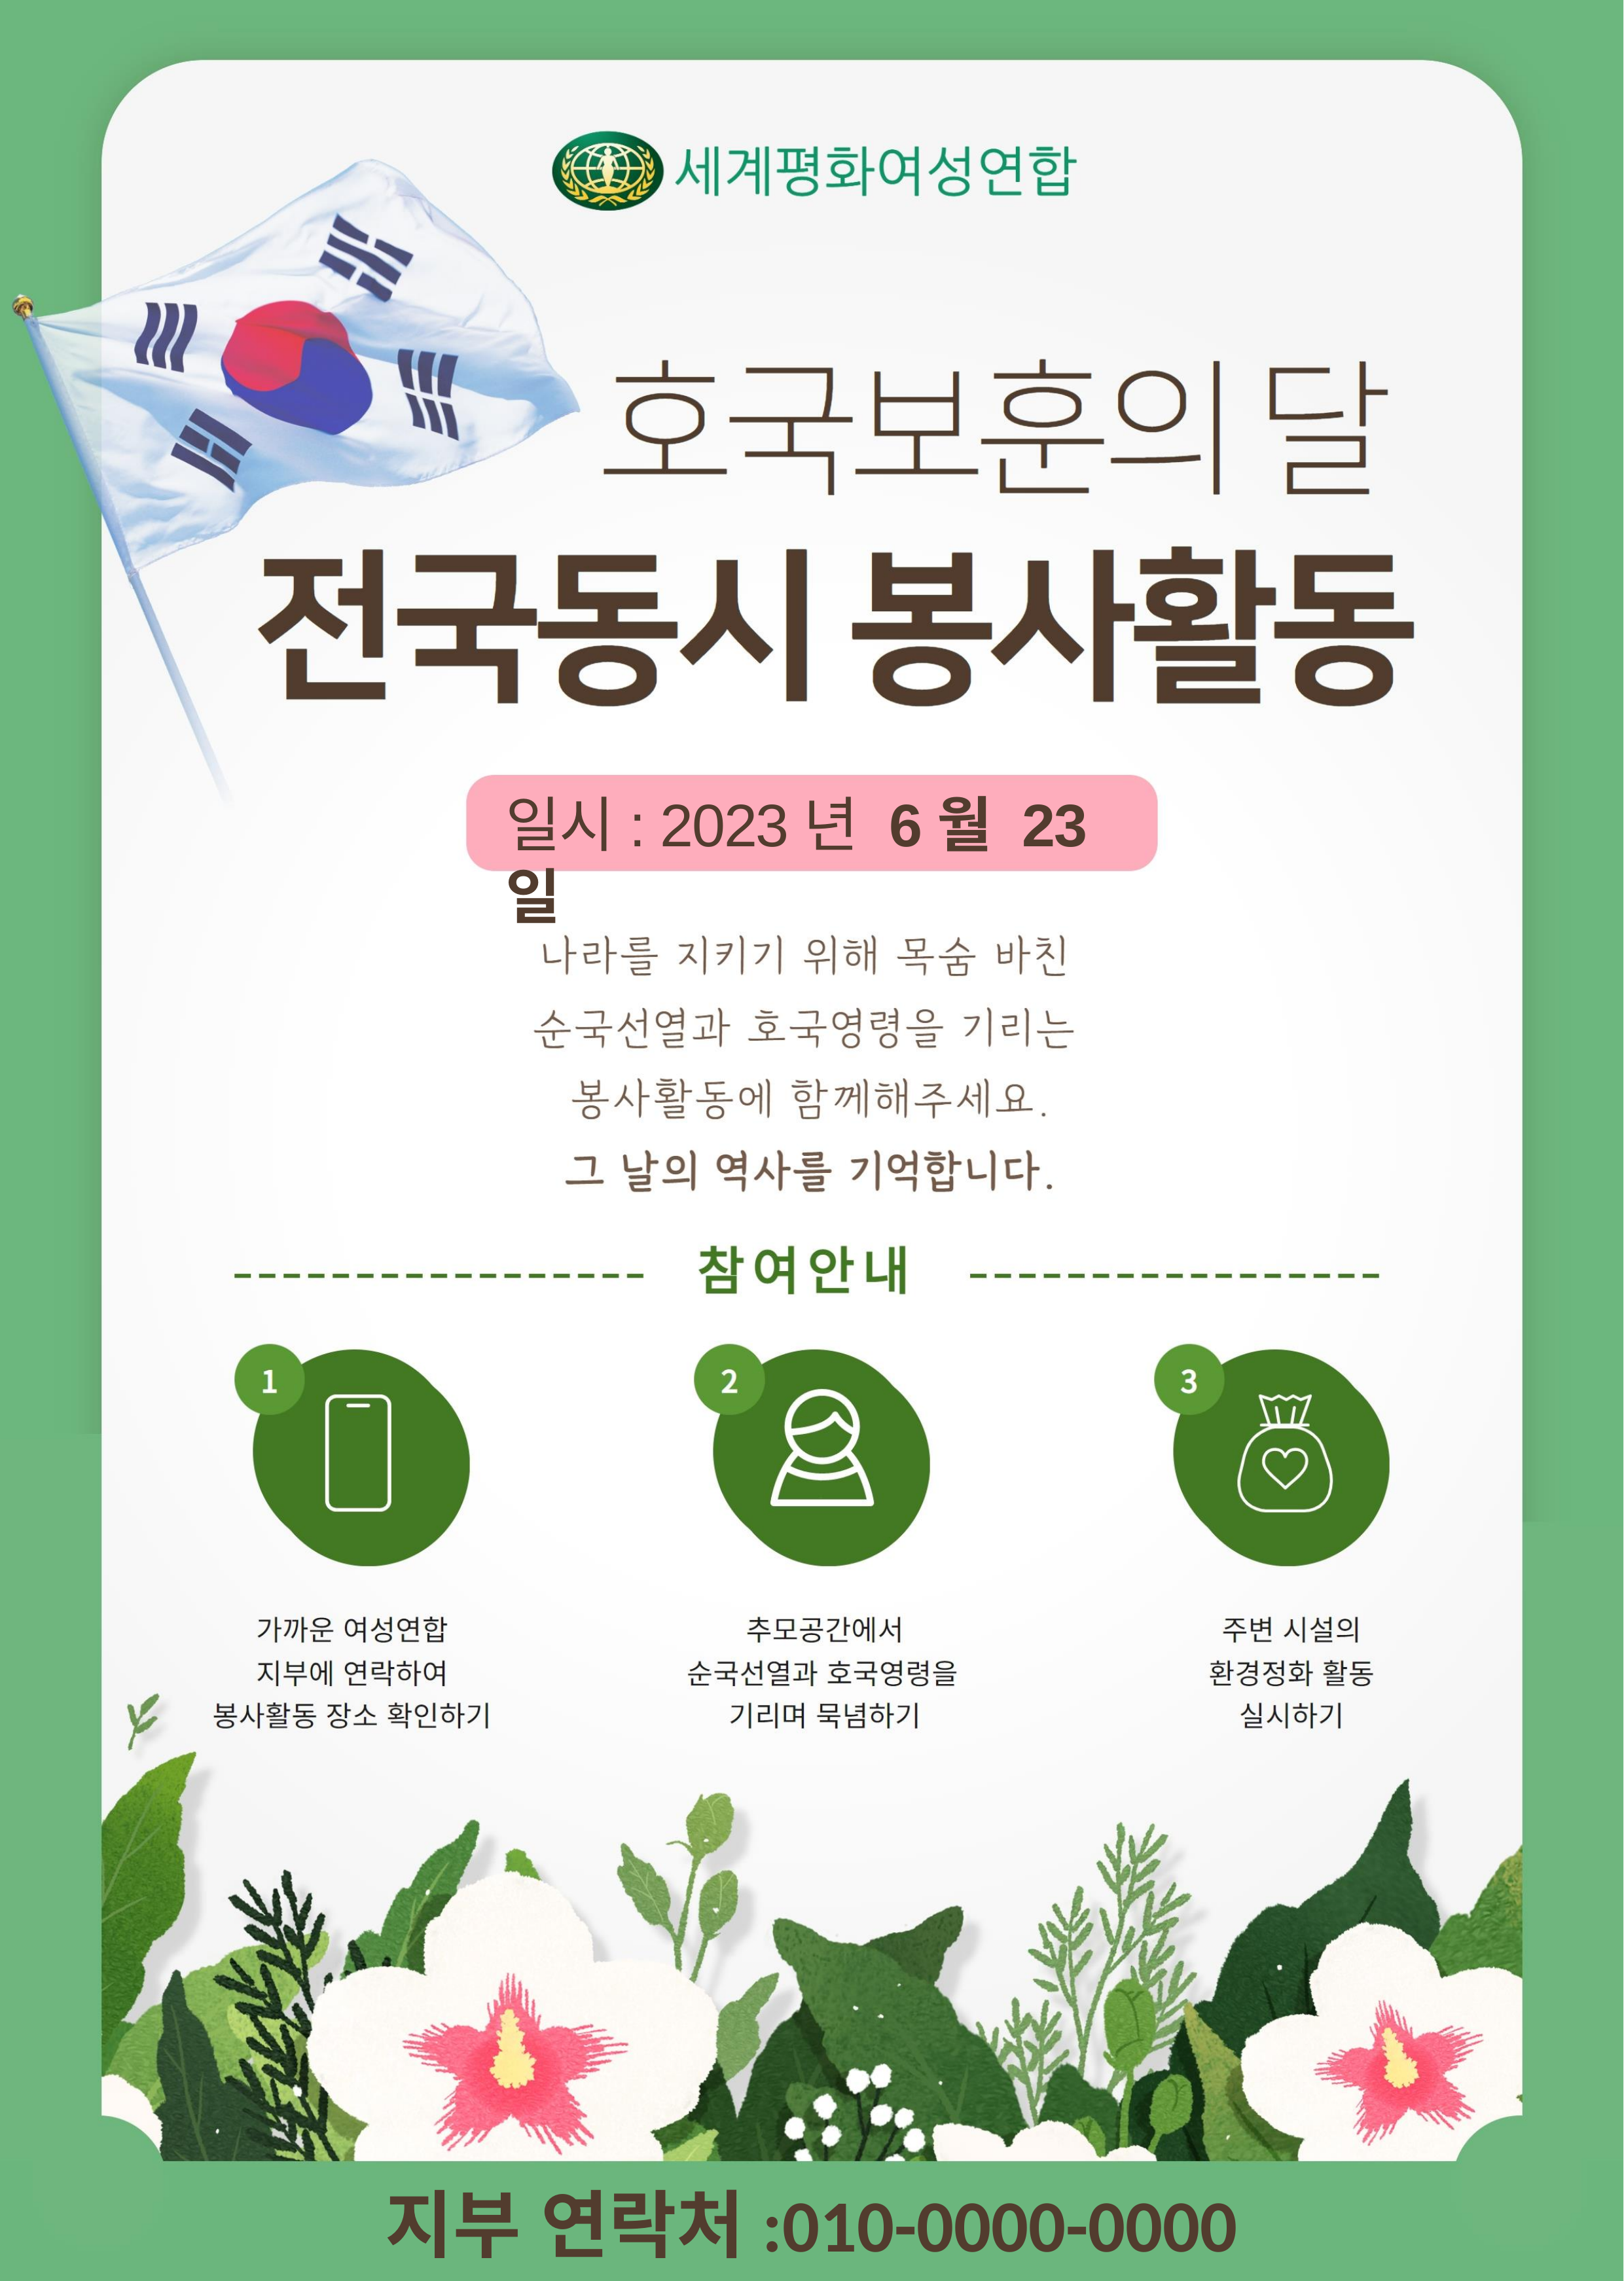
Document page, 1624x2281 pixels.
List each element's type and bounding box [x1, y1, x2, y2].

list [0, 0, 1624, 2281]
